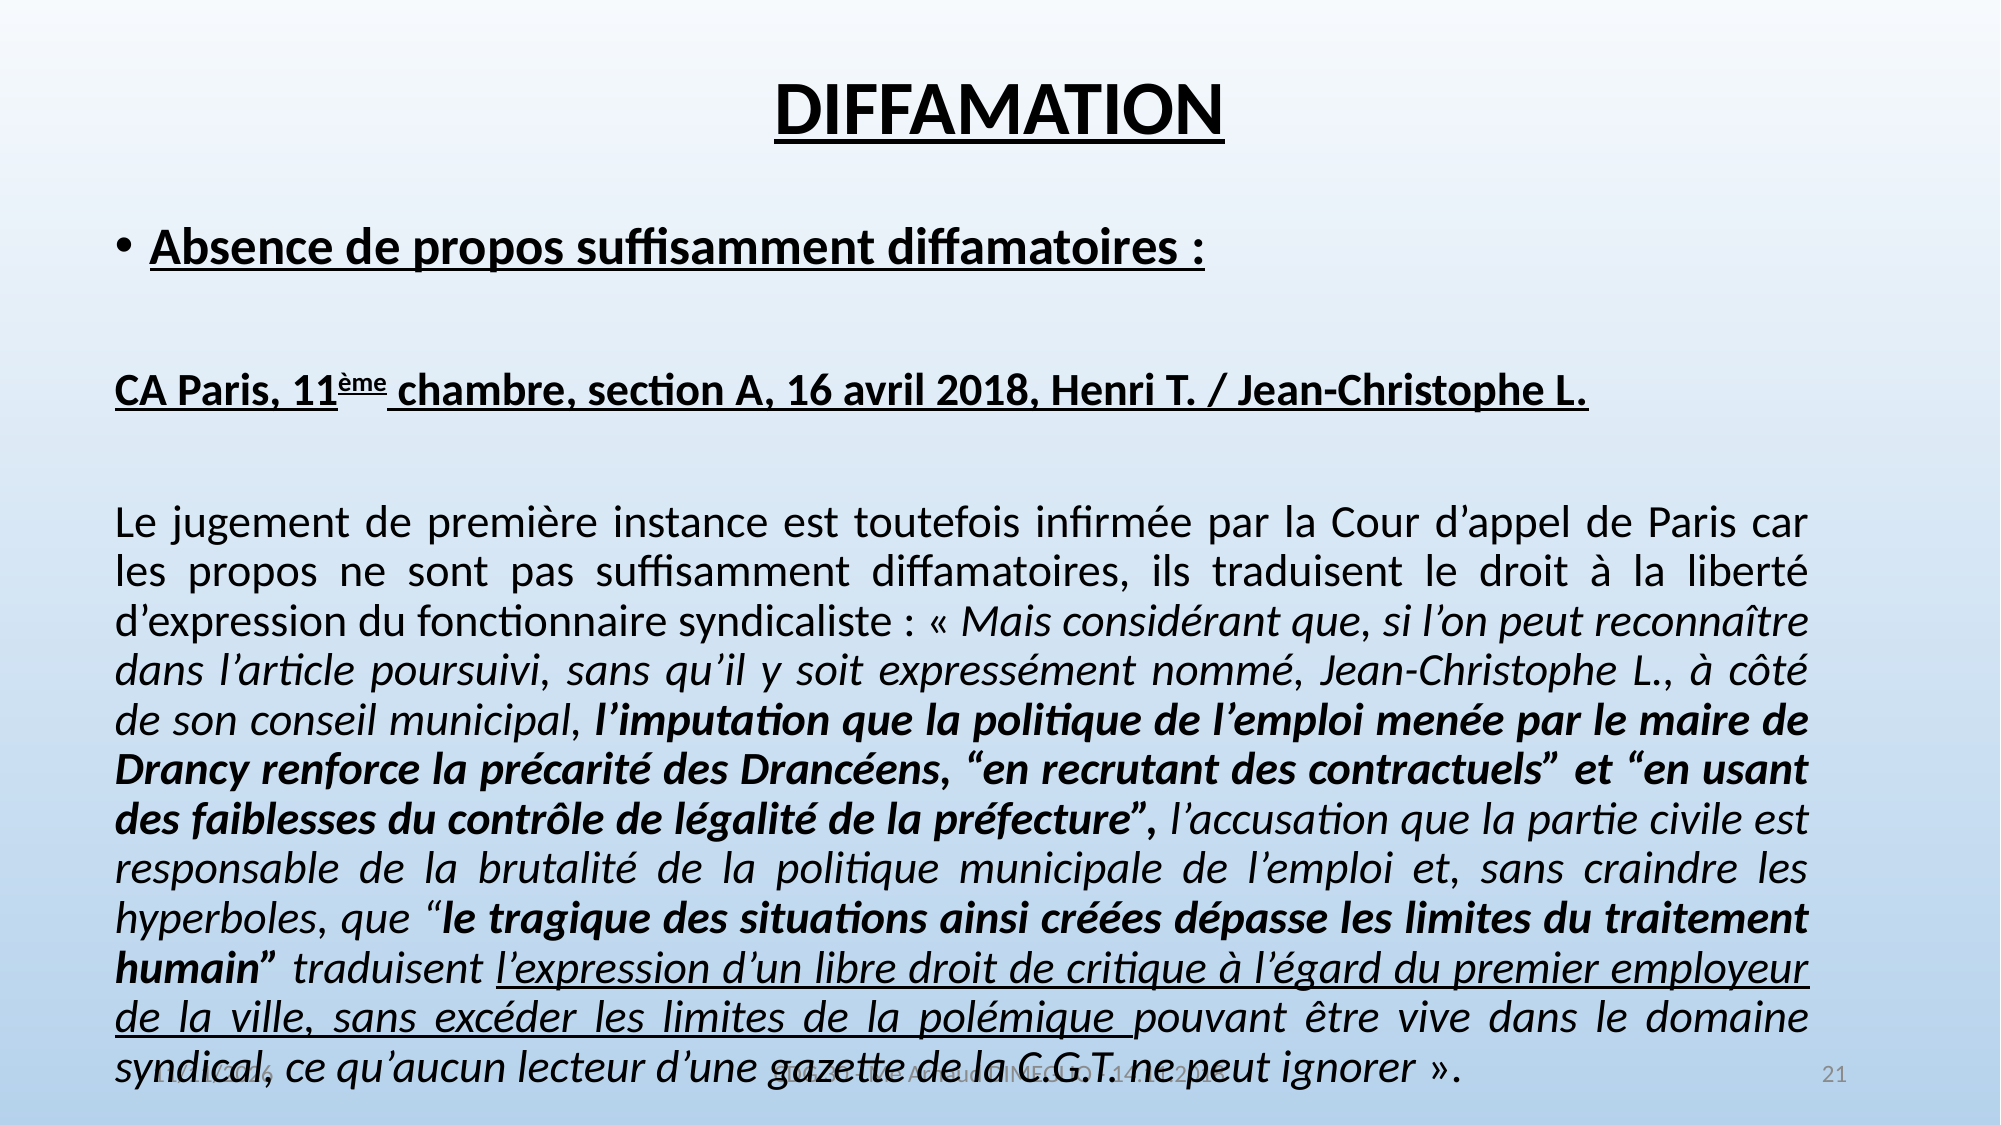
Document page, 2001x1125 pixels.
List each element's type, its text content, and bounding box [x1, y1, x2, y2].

list Absence de propos suffisamment diffamatoires : CA Paris, 11ème chambre, section A, 16 avril 2018, Henri T. / Jean-Christophe L. Le jugement de première instance est toutefois infirmée par la Cour d’appel de Paris car les propos ne sont pas suffisamment diffamatoires, ils traduisent le droit à la liberté d’expression du fonctionnaire syndicaliste : « Mais considérant que, si l’on peut reconnaître dans l’article poursuivi, sans qu’il y soit expressément nommé, Jean-Christophe L., à côté de son conseil municipal, l’imputation que la politique de l’emploi menée par le maire de Drancy renforce la précarité des Drancéens, “en recrutant des contractuels” et “en usant des faiblesses du contrôle de légalité de la préfecture”, l’accusation que la partie civile est responsable de la brutalité de la politique municipale de l’emploi et, sans craindre les hyperboles, que “le tragique des situations ainsi créées dépasse les limites du traitement humain” traduisent l’expression d’un libre droit de critique à l’égard du premier employeur de la ville, sans excéder les limites de la polémique pouvant être vive dans le domaine syndical, ce qu’aucun lecteur d’une gazette de la C.G.T. ne peut ignorer ». [99, 145, 1825, 1125]
slide_number 21 [1412, 1042, 1863, 1103]
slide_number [137, 1042, 588, 1103]
footer CDG 30 - Me Arnaud DIMEGLIO - 14.11.2018 [662, 1042, 1338, 1103]
title DIFFAMATION [137, 59, 1863, 252]
